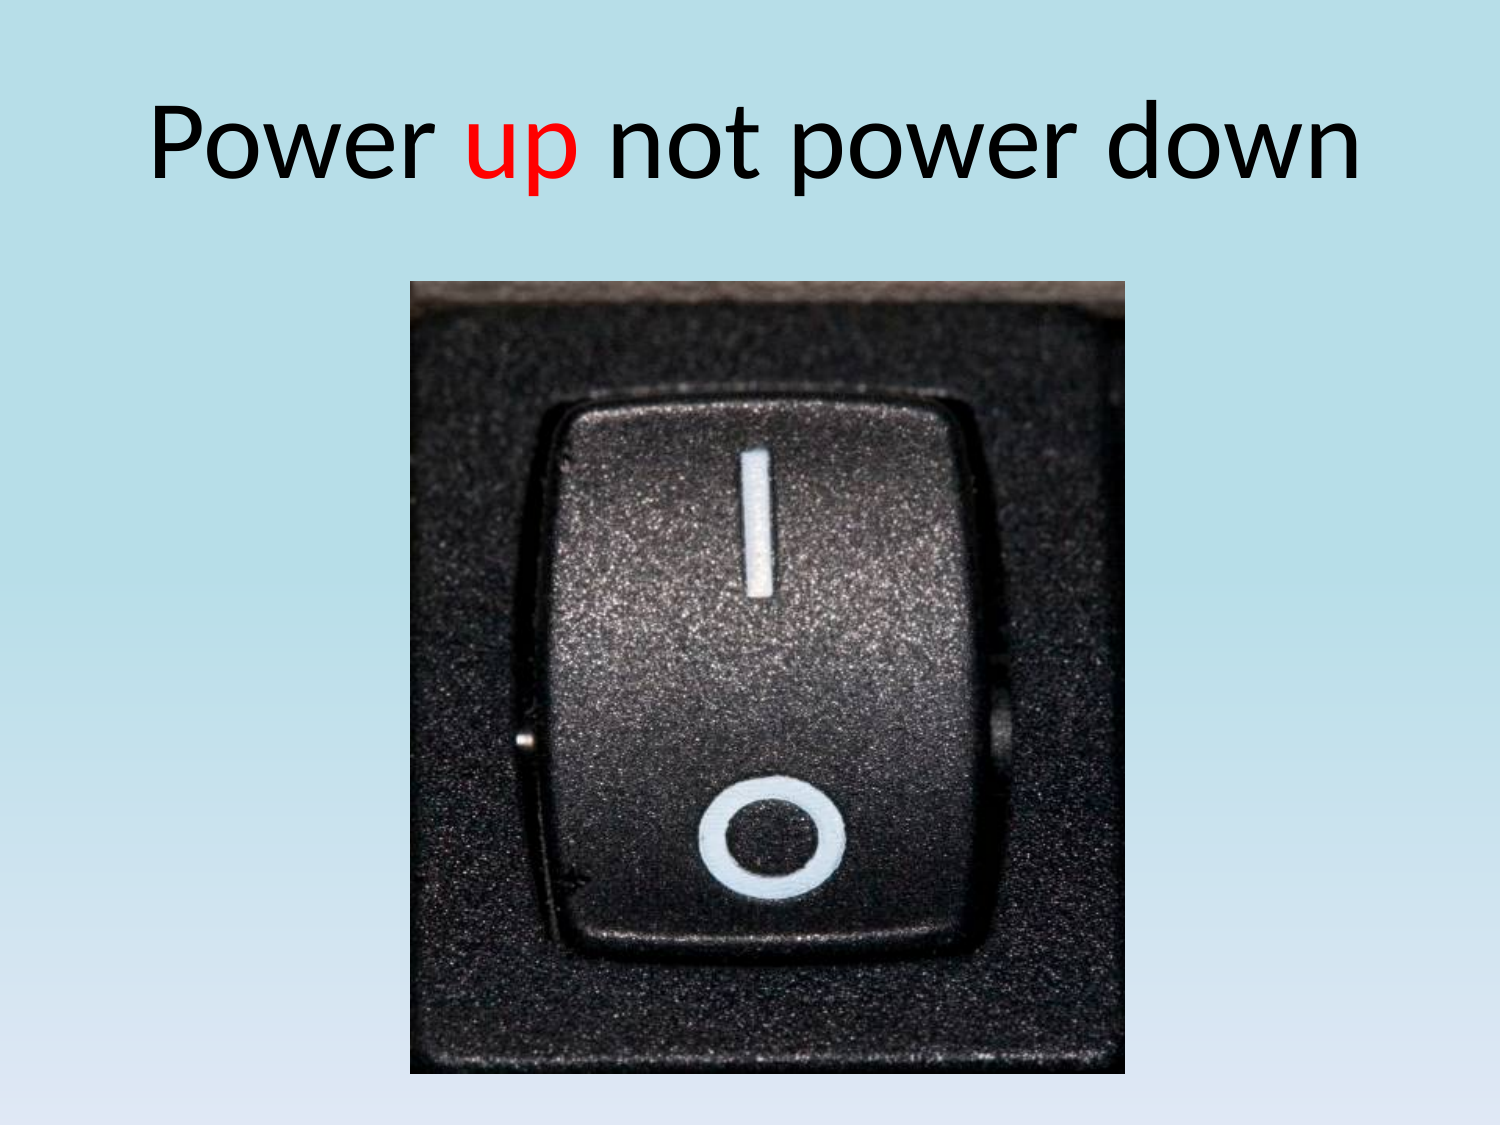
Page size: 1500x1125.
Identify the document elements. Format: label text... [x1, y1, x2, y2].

text_box Power up not power down [81, 58, 1430, 209]
picture [409, 281, 1126, 1074]
